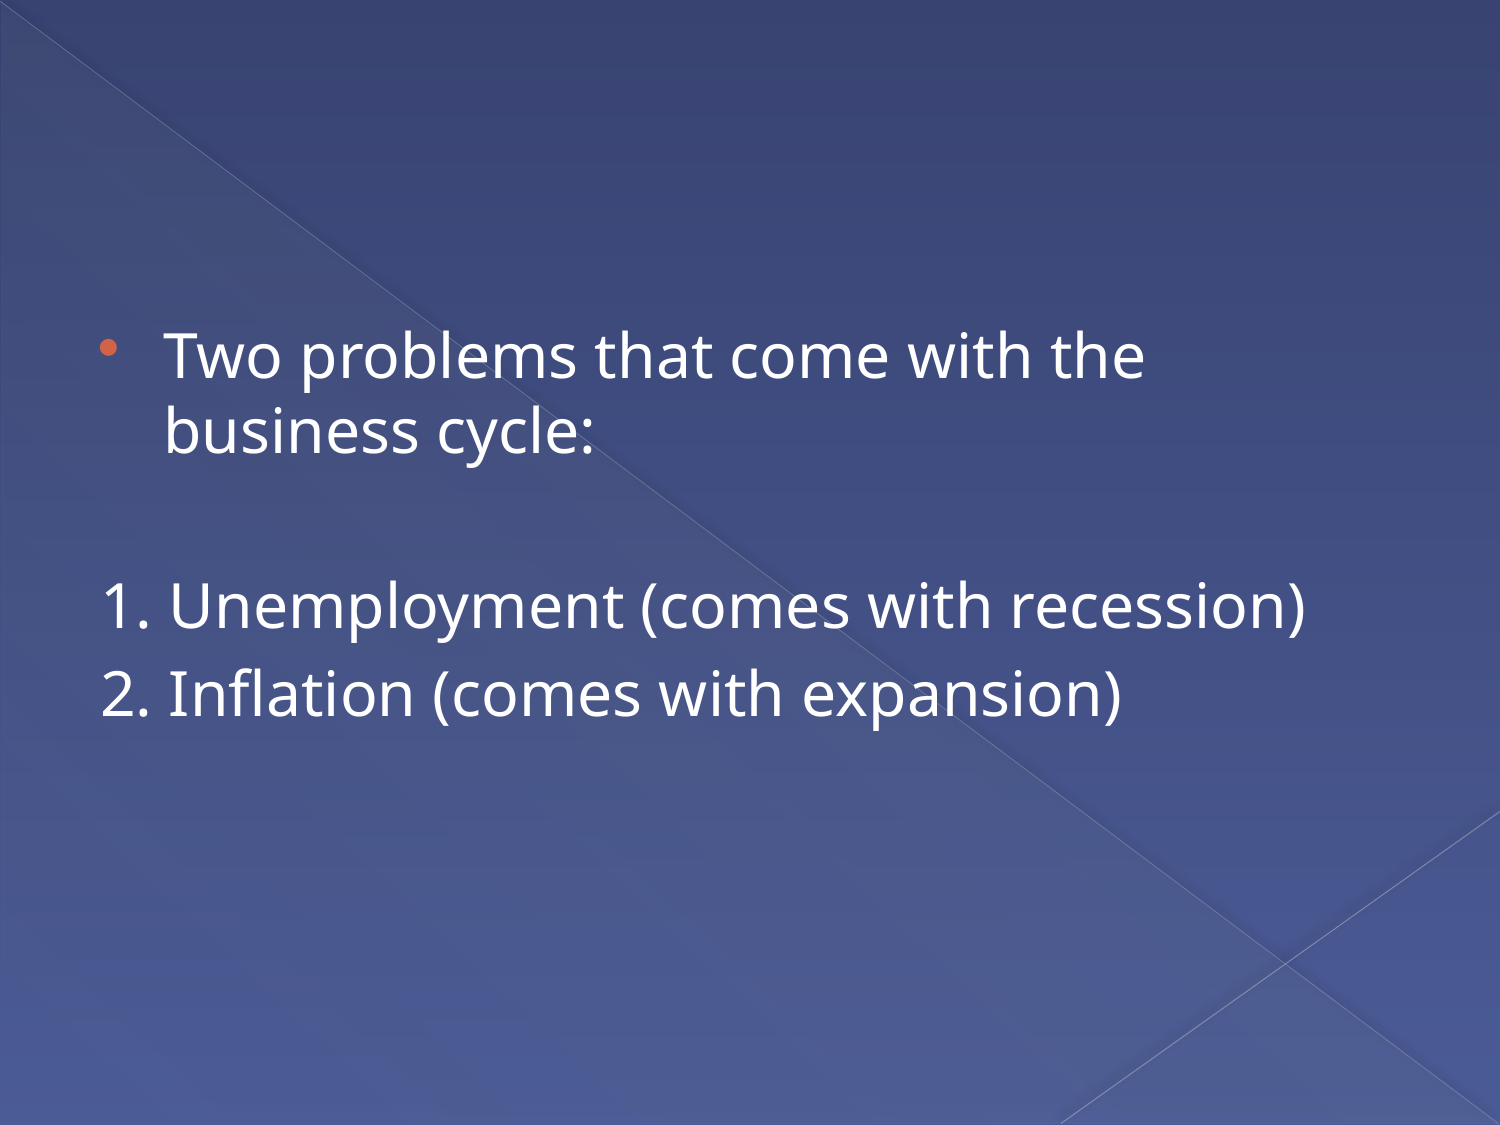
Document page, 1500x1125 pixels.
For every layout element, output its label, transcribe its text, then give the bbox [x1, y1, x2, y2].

list Two problems that come with the business cycle: 1. Unemployment (comes with recession) 2. Inflation (comes with expansion) [75, 308, 1425, 1059]
